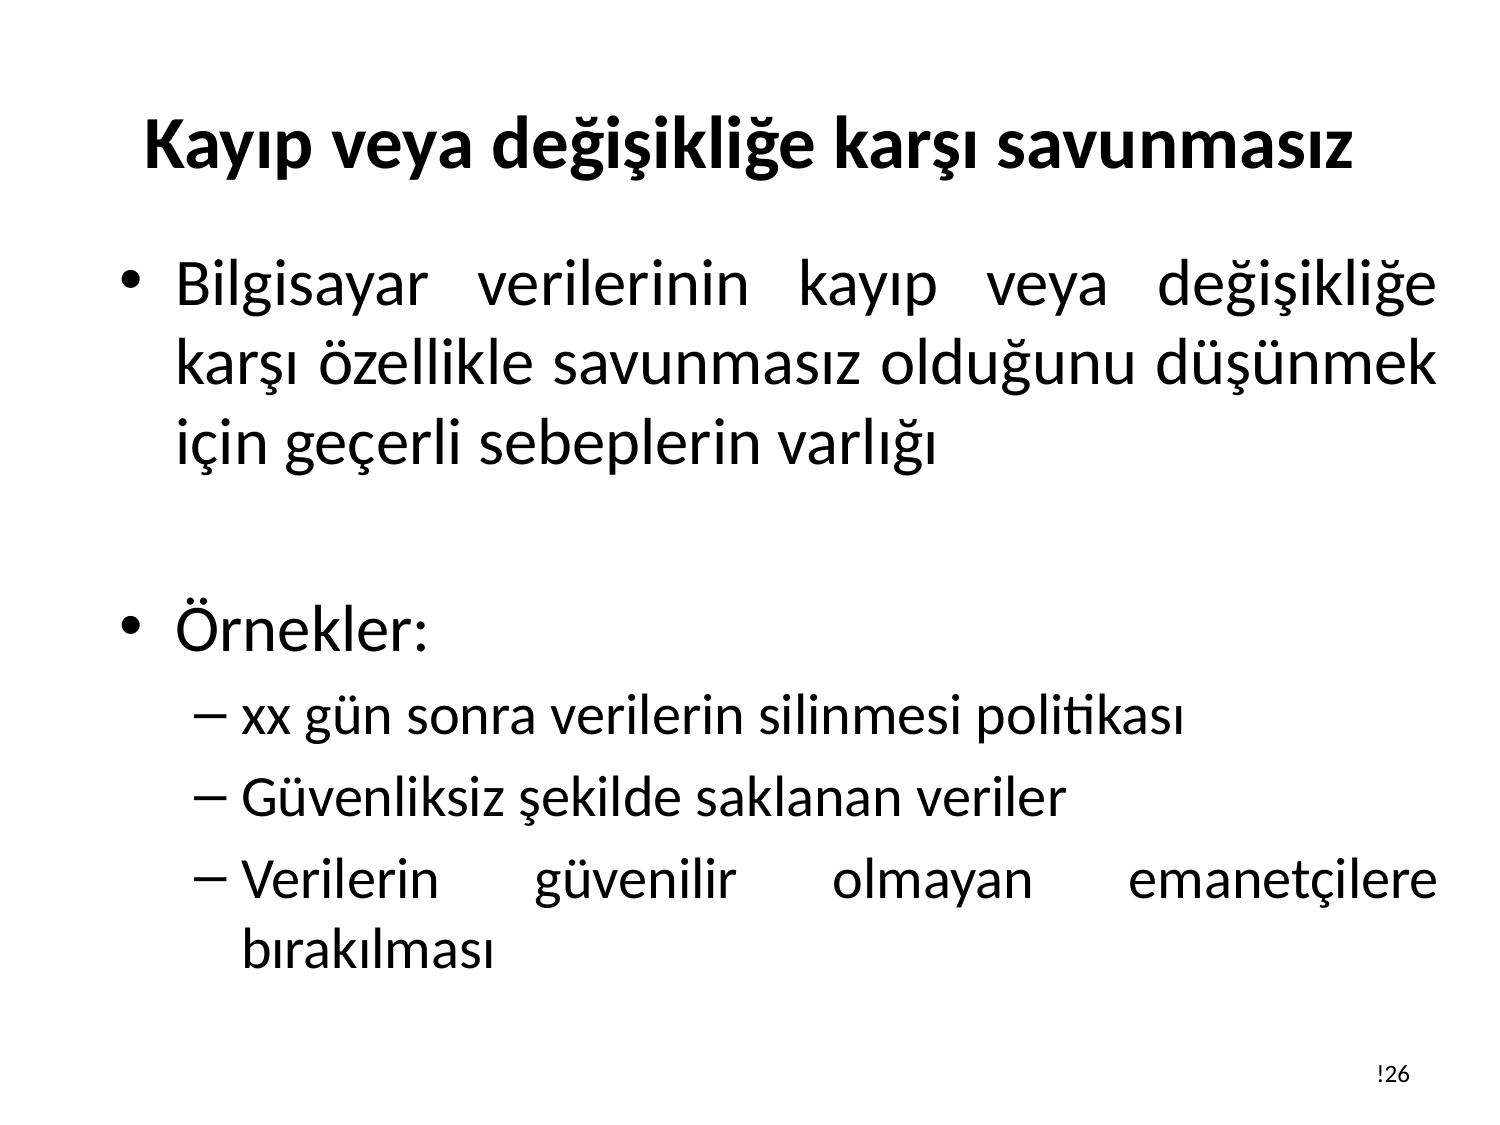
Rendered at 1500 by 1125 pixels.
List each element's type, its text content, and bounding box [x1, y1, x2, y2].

slide_number !26 [1074, 1042, 1425, 1103]
title Kayıp veya değişikliğe karşı savunmasız [74, 44, 1426, 233]
list Bilgisayar verilerinin kayıp veya değişikliğe karşı özellikle savunmasız olduğunu düşünmek için geçerli sebeplerin varlığı Örnekler: xx gün sonra verilerin silinmesi politikası Güvenliksiz şekilde saklanan veriler Verilerin güvenilir olmayan emanetçilere bırakılması [103, 230, 1455, 920]
